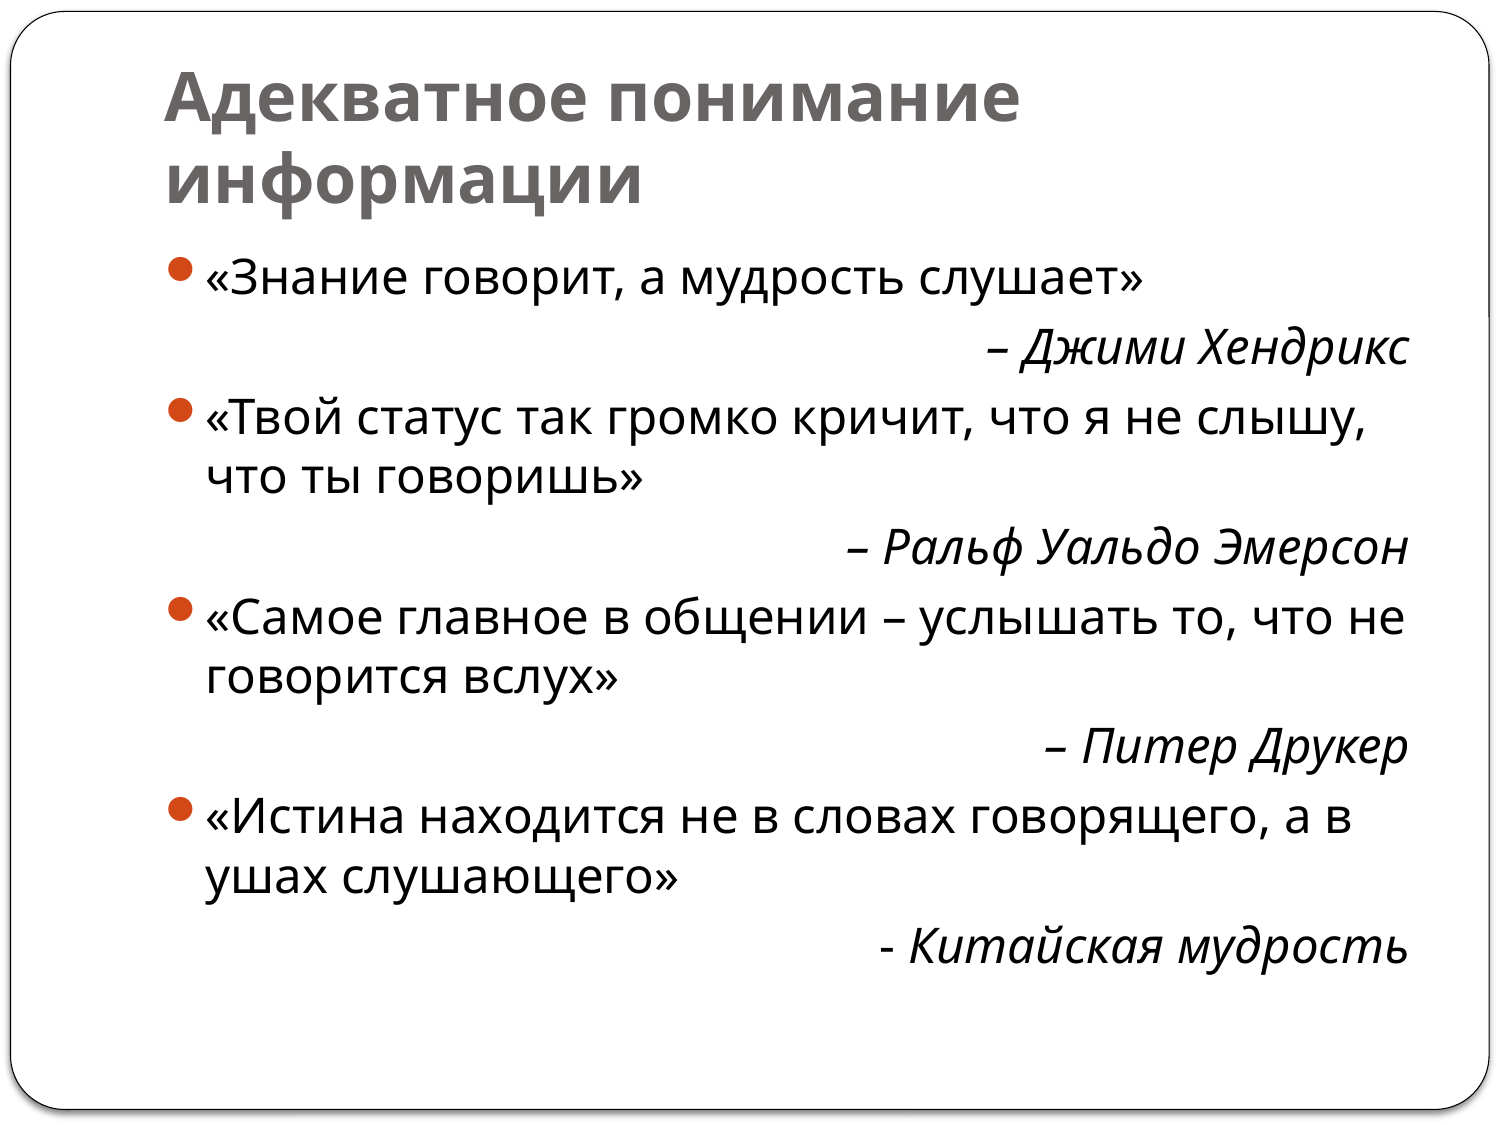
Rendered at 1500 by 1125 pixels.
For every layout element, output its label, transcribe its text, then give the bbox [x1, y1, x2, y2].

title Адекватное понимание информации [150, 45, 1425, 233]
list «Знание говорит, а мудрость слушает» – Джими Хендрикс «Твой статус так громко кричит, что я не слышу, что ты говоришь» – Ральф Уальдо Эмерсон «Самое главное в общении – услышать то, что не говорится вслух» – Питер Друкер «Истина находится не в словах говорящего, а в ушах слушающего» - Китайская мудрость [150, 237, 1425, 988]
